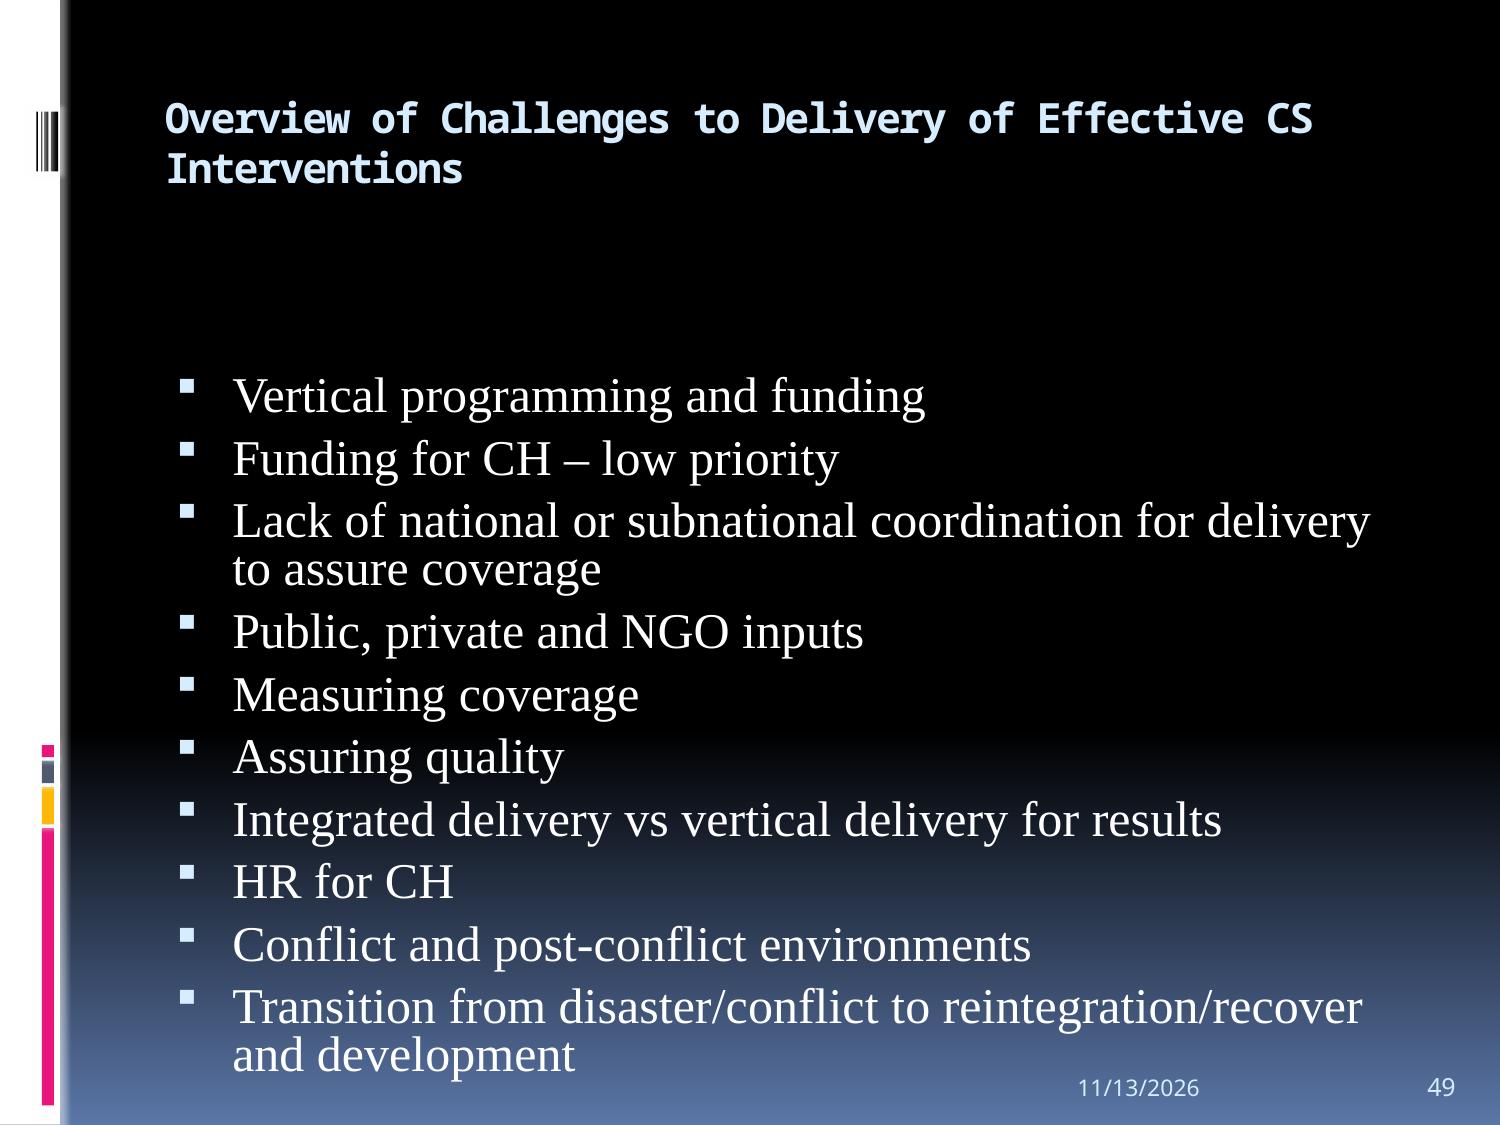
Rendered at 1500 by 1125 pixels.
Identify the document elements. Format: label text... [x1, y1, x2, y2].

title Overview of Challenges to Delivery of Effective CS Interventions [150, 83, 1425, 234]
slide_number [1062, 1052, 1412, 1113]
list Vertical programming and funding Funding for CH – low priority Lack of national or subnational coordination for delivery to assure coverage Public, private and NGO inputs Measuring coverage Assuring quality Integrated delivery vs vertical delivery for results HR for CH Conflict and post-conflict environments Transition from disaster/conflict to reintegration/recover and development [150, 292, 1425, 1043]
slide_number 49 [1412, 1052, 1488, 1113]
